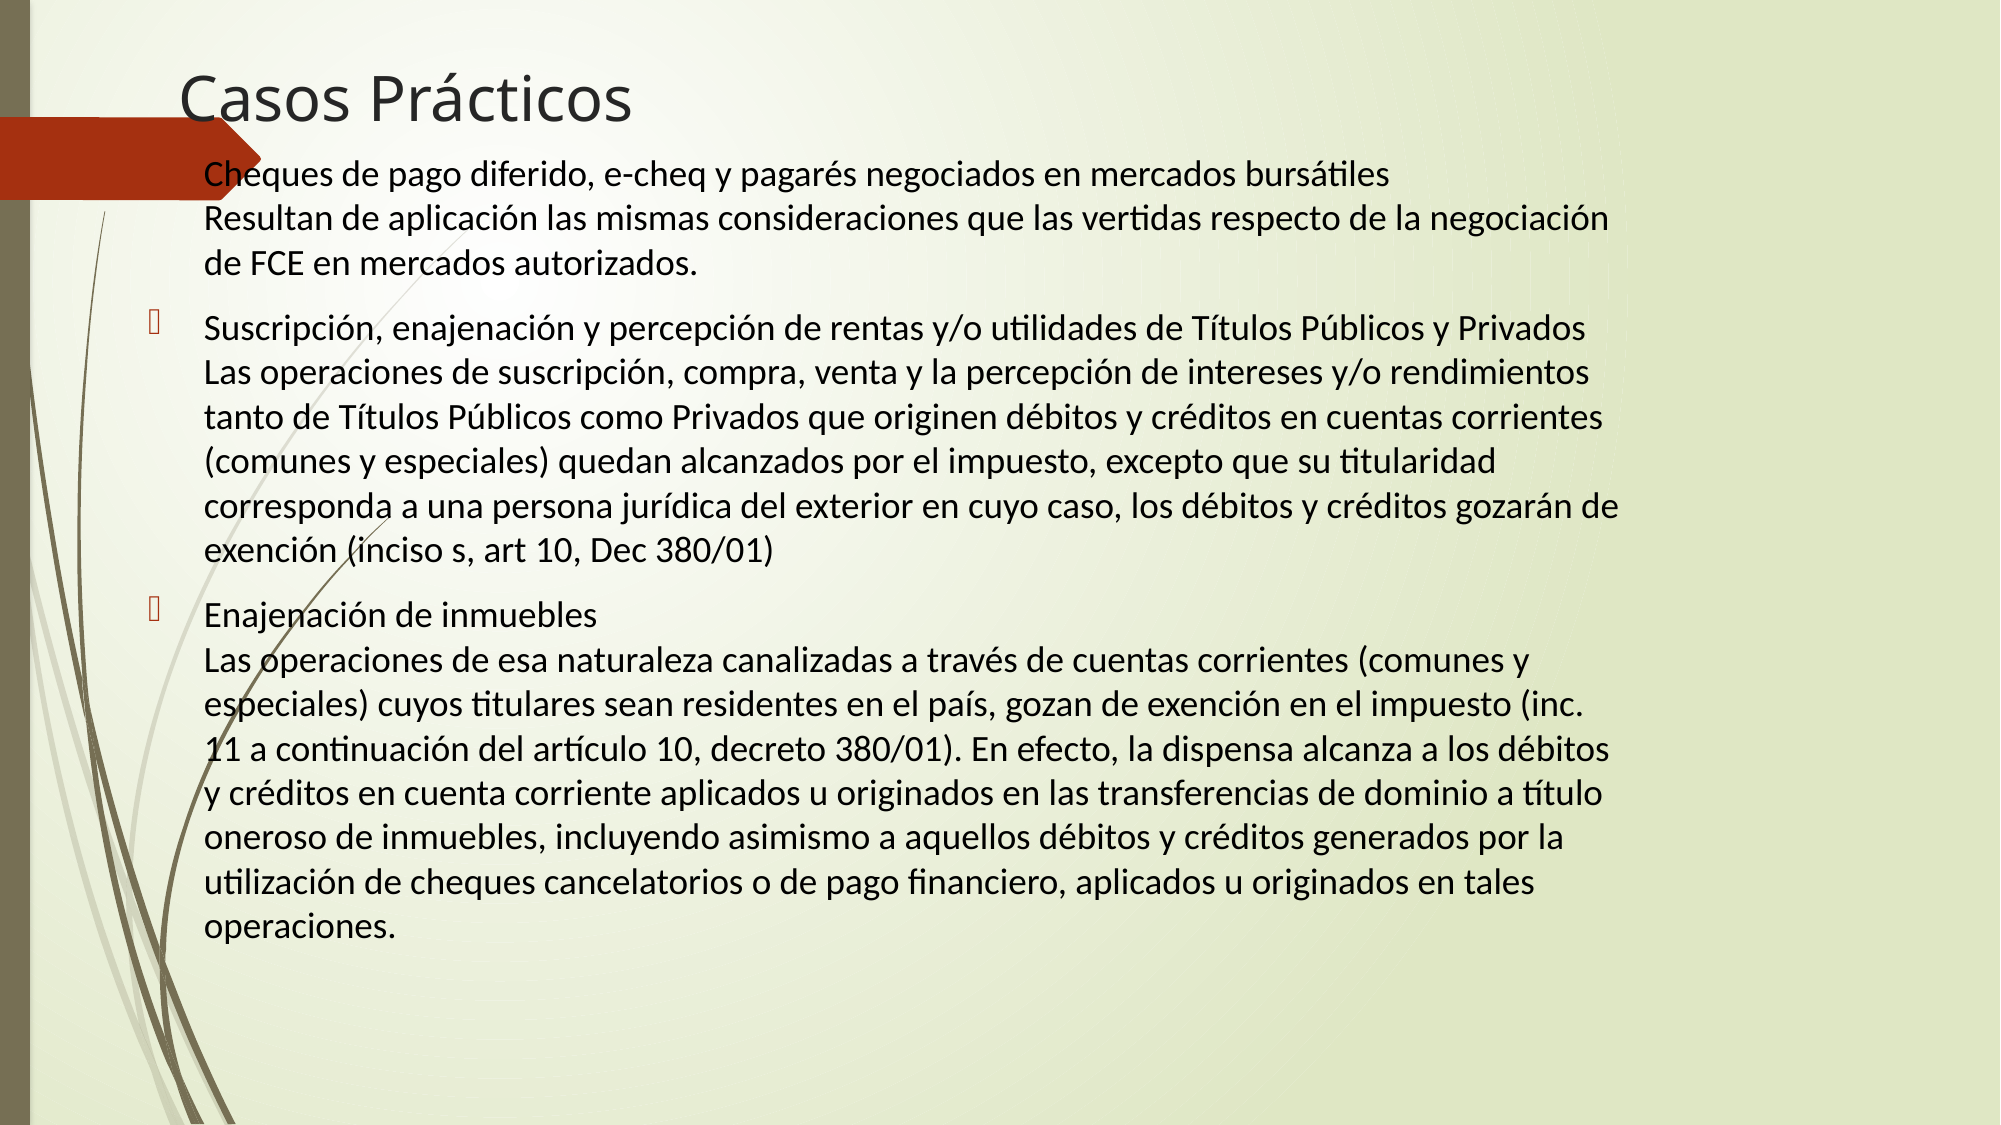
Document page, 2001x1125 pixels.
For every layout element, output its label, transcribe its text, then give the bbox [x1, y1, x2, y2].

title Casos Prácticos [163, 50, 1888, 141]
list Cheques de pago diferido, e-cheq y pagarés negociados en mercados bursátiles Resultan de aplicación las mismas consideraciones que las vertidas respecto de la negociación de FCE en mercados autorizados. Suscripción, enajenación y percepción de rentas y/o utilidades de Títulos Públicos y Privados Las operaciones de suscripción, compra, venta y la percepción de intereses y/o rendimientos tanto de Títulos Públicos como Privados que originen débitos y créditos en cuentas corrientes (comunes y especiales) quedan alcanzados por el impuesto, excepto que su titularidad corresponda a una persona jurídica del exterior en cuyo caso, los débitos y créditos gozarán de exención (inciso s, art 10, Dec 380/01) Enajenación de inmuebles Las operaciones de esa naturaleza canalizadas a través de cuentas corrientes (comunes y especiales) cuyos titulares sean residentes en el país, gozan de exención en el impuesto (inc. 11 a continuación del artículo 10, decreto 380/01). En efecto, la dispensa alcanza a los débitos y créditos en cuenta corriente aplicados u originados en las transferencias de dominio a título oneroso de inmuebles, incluyendo asimismo a aquellos débitos y créditos generados por la utilización de cheques cancelatorios o de pago financiero, aplicados u originados en tales operaciones. [133, 141, 1888, 1047]
